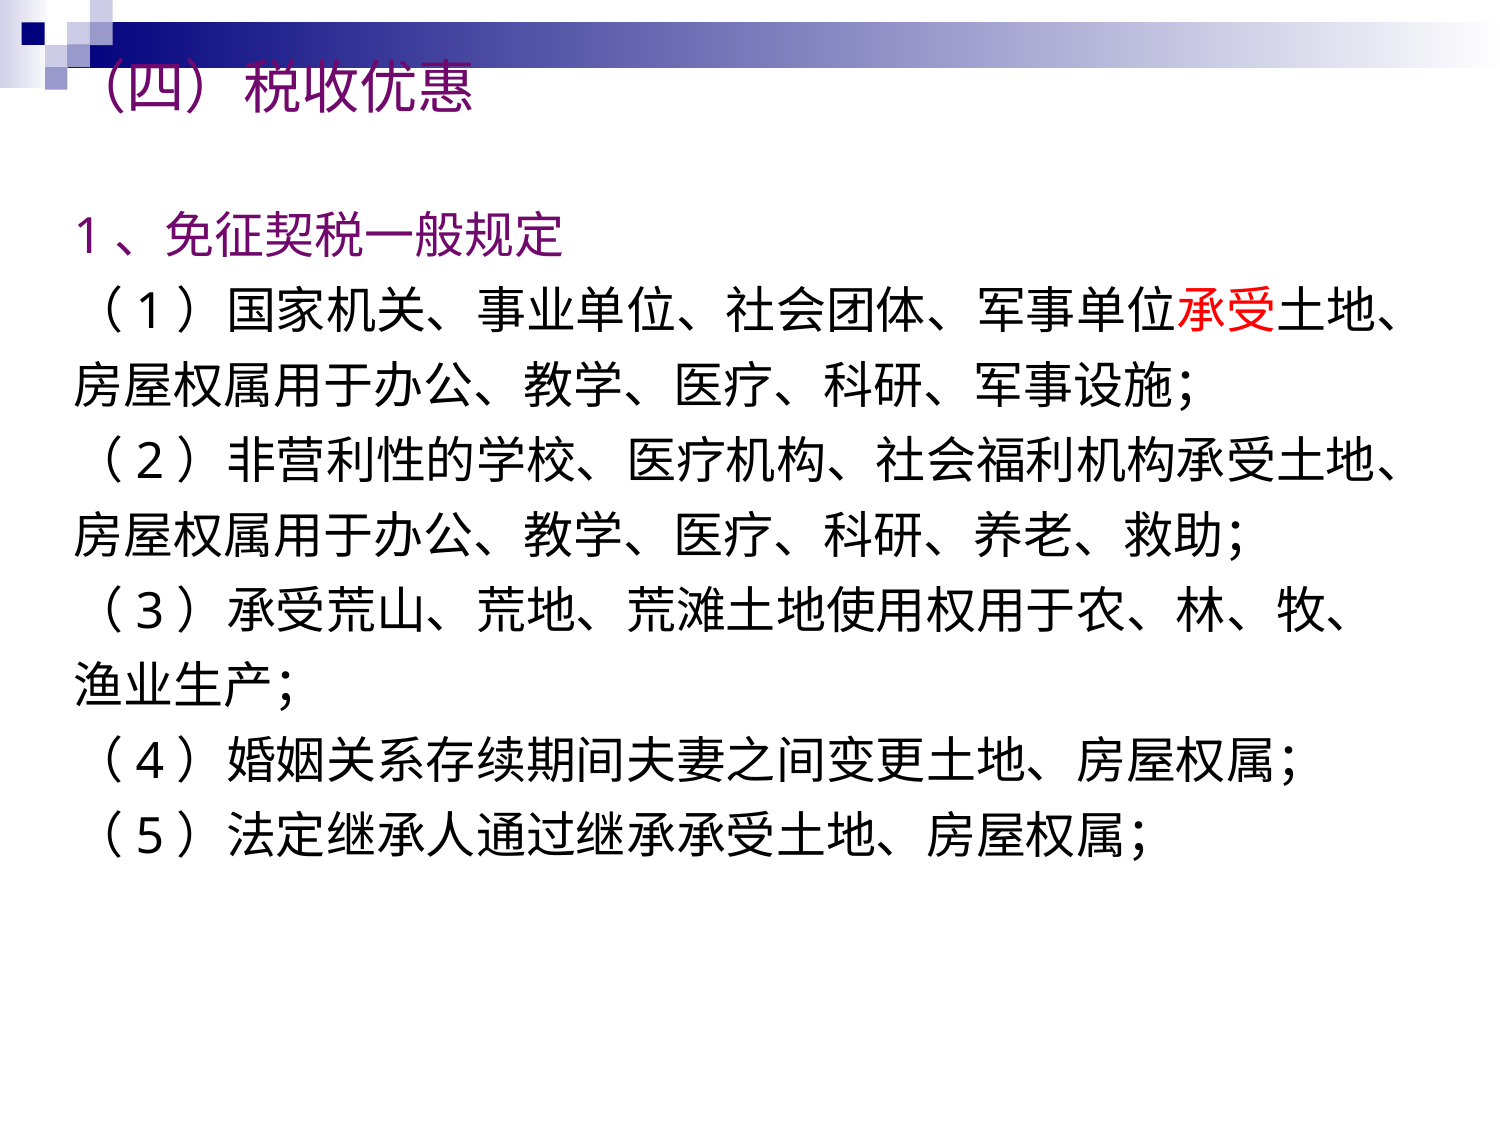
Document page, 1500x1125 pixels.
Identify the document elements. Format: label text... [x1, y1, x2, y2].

text_box （四）税收优惠 [53, 42, 491, 128]
text_box 1、免征契税一般规定 （1）国家机关、事业单位、社会团体、军事单位承受土地、房屋权属用于办公、教学、医疗、科研、军事设施； （2）非营利性的学校、医疗机构、社会福利机构承受土地、房屋权属用于办公、教学、医疗、科研、养老、救助； （3）承受荒山、荒地、荒滩土地使用权用于农、林、牧、渔业生产； （4）婚姻关系存续期间夫妻之间变更土地、房屋权属； （5）法定继承人通过继承承受土地、房屋权属； [58, 181, 1441, 1029]
